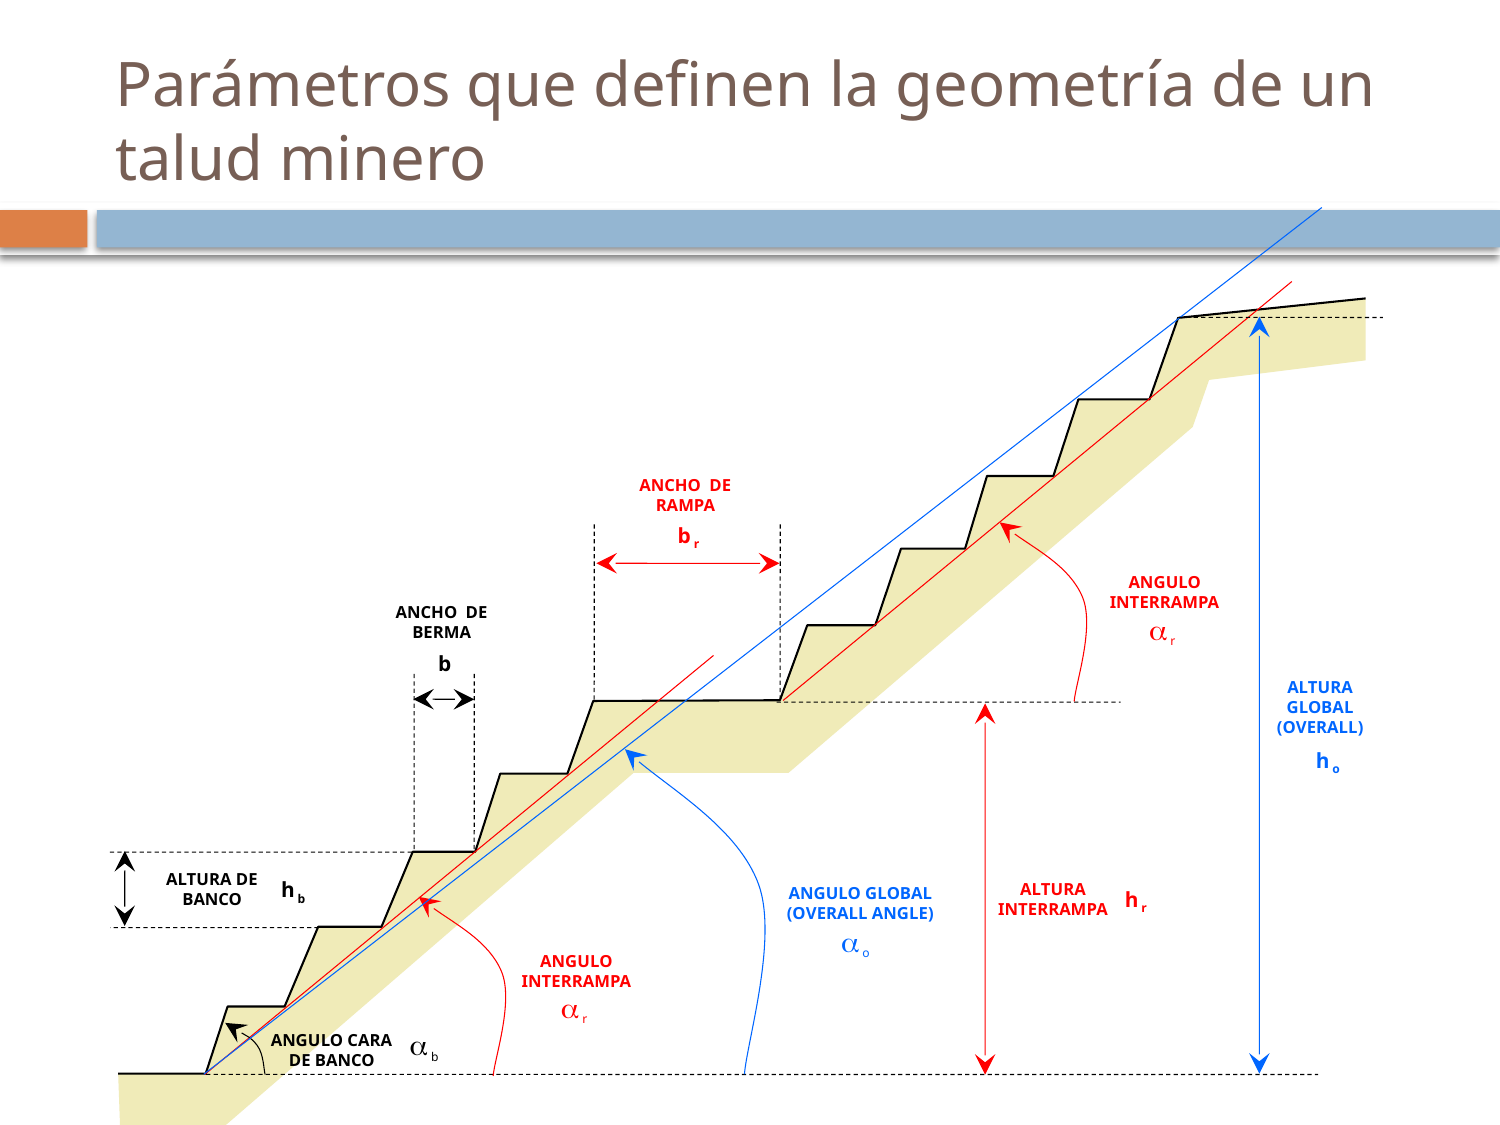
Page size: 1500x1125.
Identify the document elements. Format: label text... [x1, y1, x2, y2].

title Parámetros que definen la geometría de un talud minero [100, 37, 1438, 200]
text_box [107, 207, 1393, 1125]
